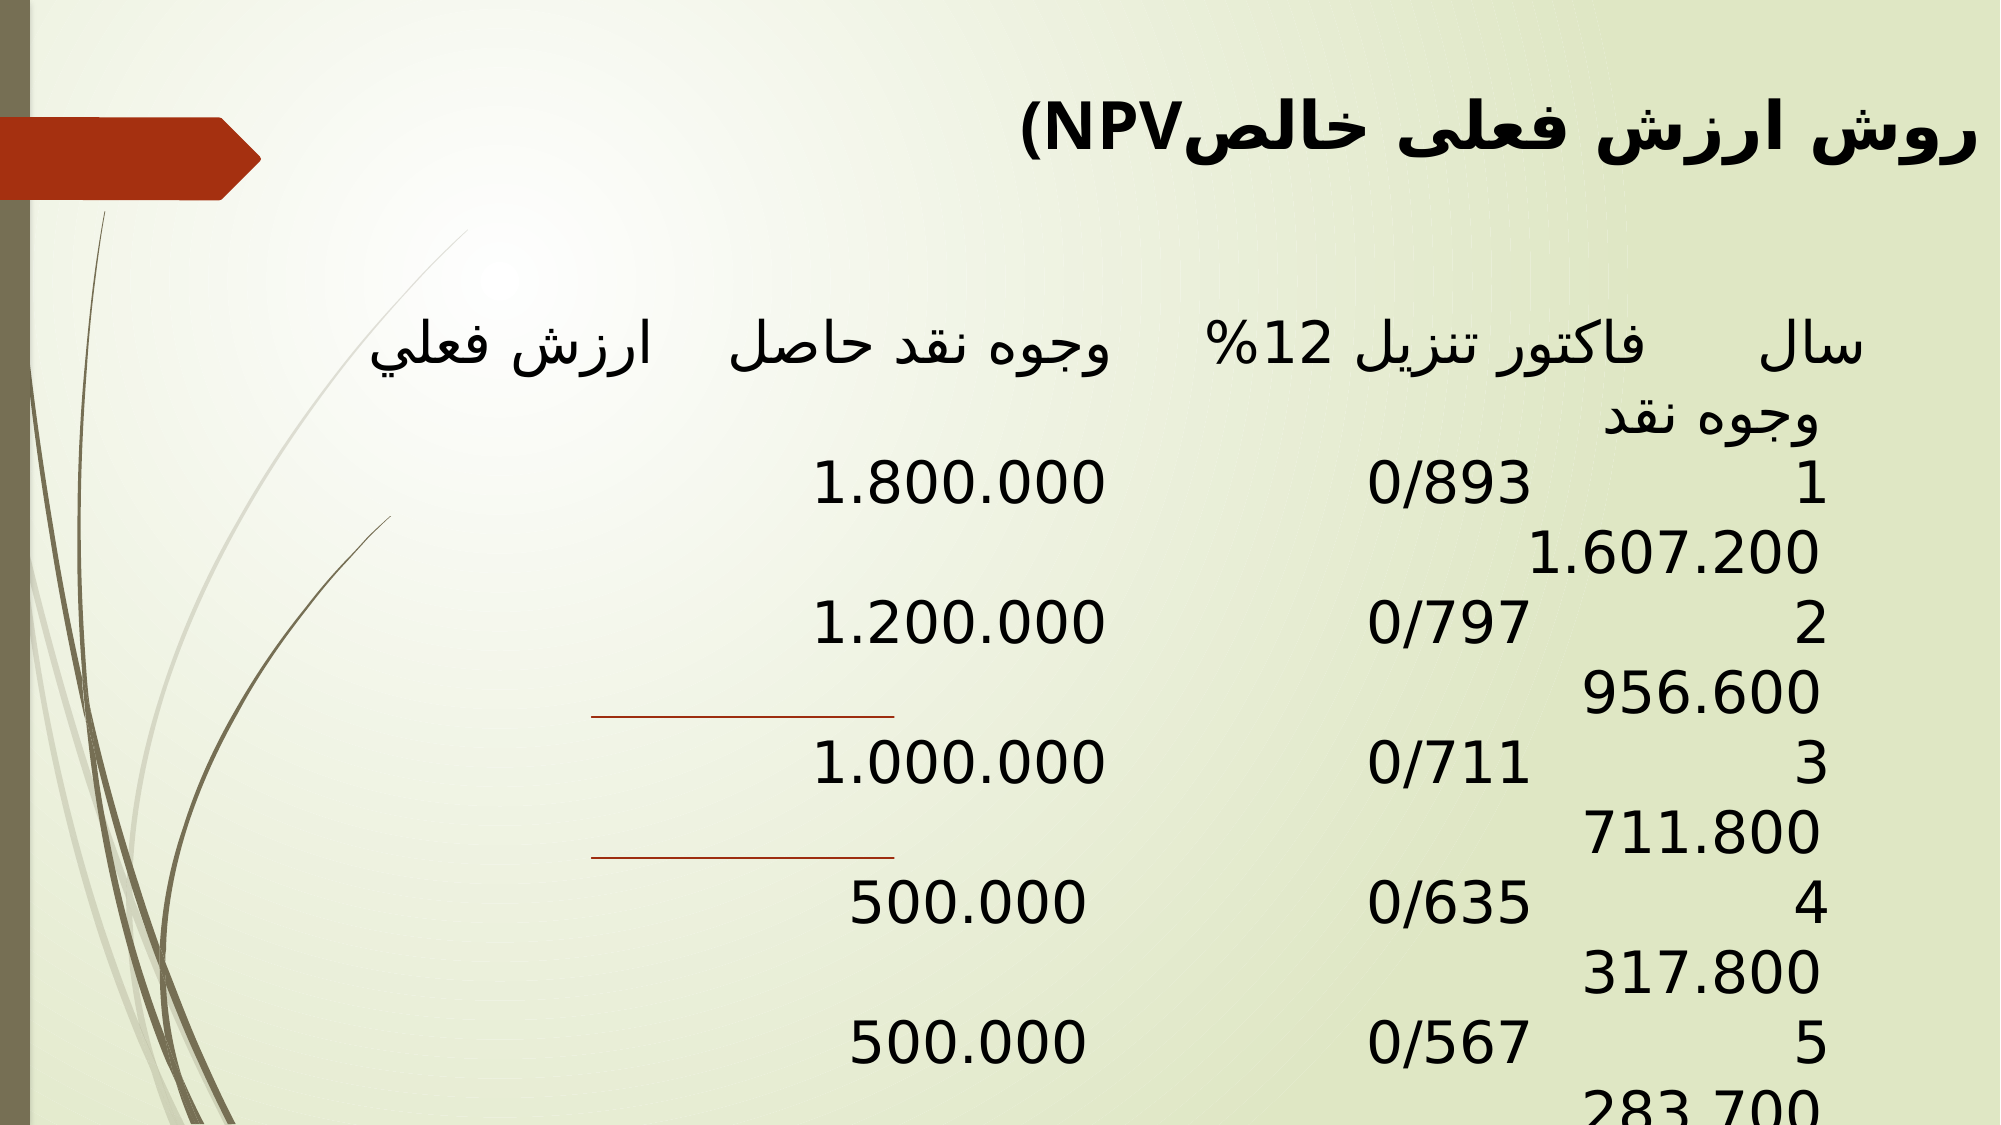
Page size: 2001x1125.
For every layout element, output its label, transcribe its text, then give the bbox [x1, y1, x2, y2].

text_box (NPVروش ارزش فعلی خالص ( [1005, 75, 2000, 171]
text_box سال فاكتور تنزيل 12% وجوه نقد حاصل ارزش فعلي وجوه نقد 1 0/893 1.800.000 1.607.200 2 0/797 1.200.000 956.600 3 0/711 1.000.000 711.800 4 0/635 500.000 317.800 5 0/567 500.000 283.700 ارزش فعلي وجوه نقد 3.877.100 مخارج پروژه (3.352.200) ارزش فعلی خالص 524900 [329, 297, 1882, 1125]
